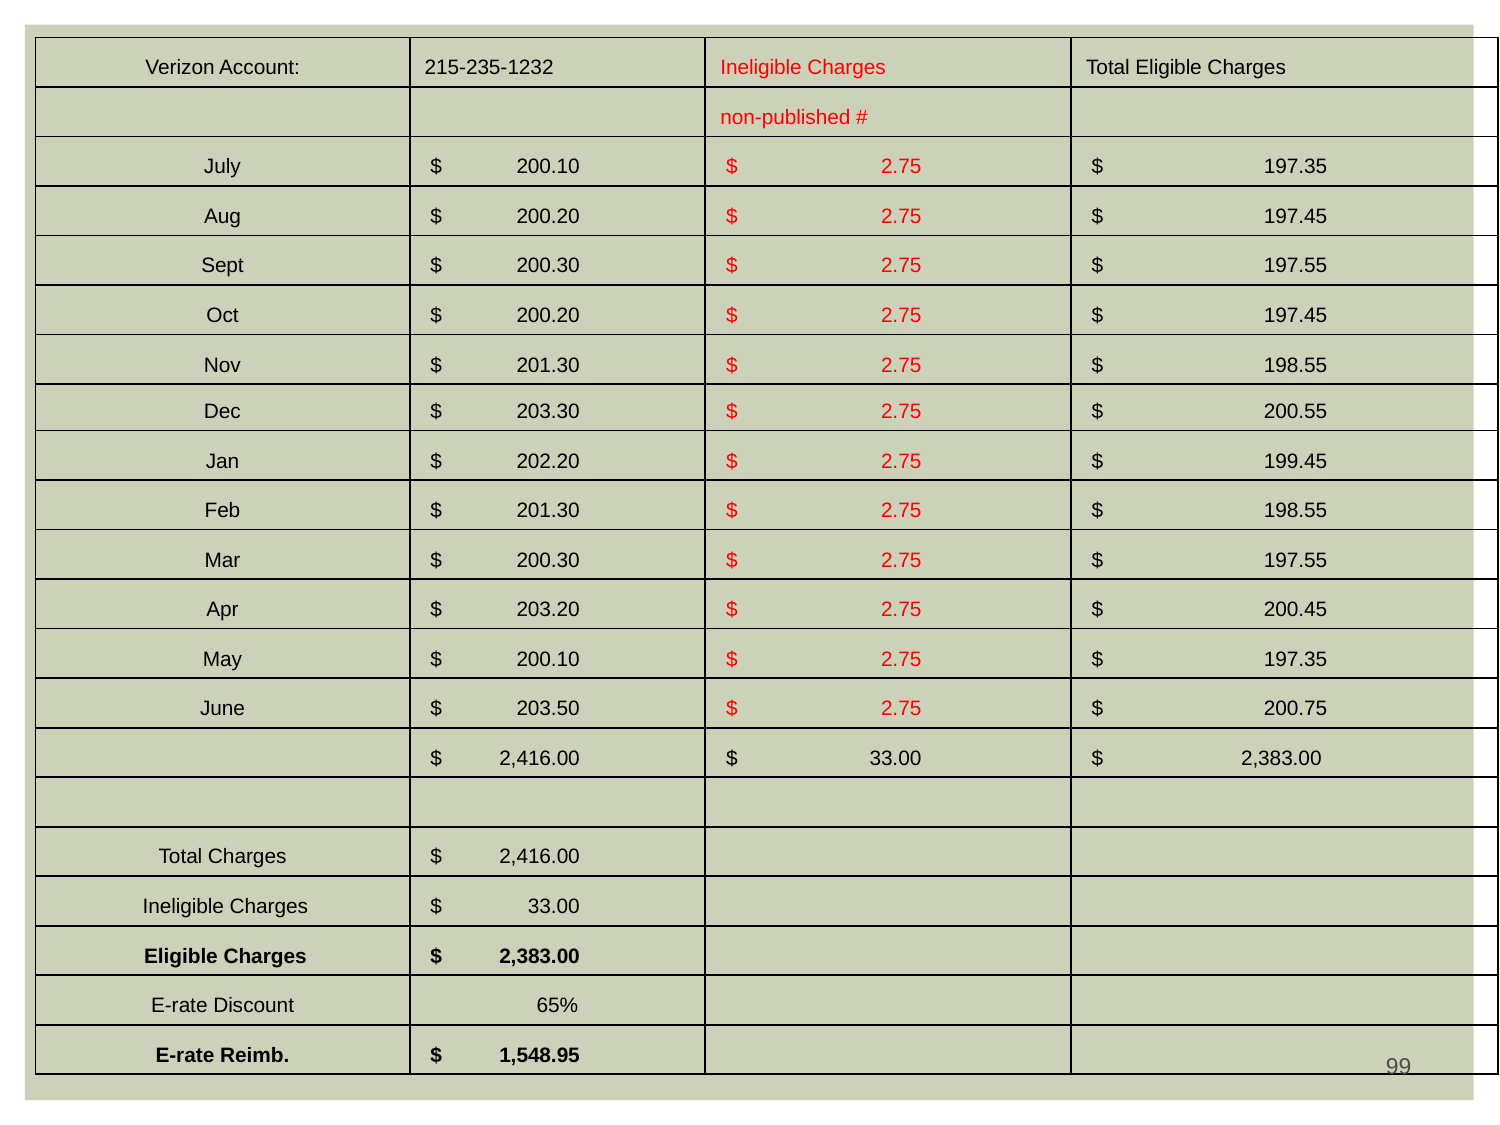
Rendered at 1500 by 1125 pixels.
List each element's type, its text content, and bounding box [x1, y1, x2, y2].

table_cell E-rate Reimb. [36, 1026, 409, 1073]
table_cell $ 203.50 [411, 679, 704, 727]
table_cell $ 2,416.00 [411, 828, 704, 875]
table_cell June [36, 679, 409, 727]
table_cell $ 200.30 [411, 530, 704, 578]
table_cell E-rate Discount [36, 976, 409, 1024]
table_cell $ 197.35 [1072, 629, 1497, 677]
table_cell $ 200.55 [1072, 385, 1497, 430]
table_cell $ 33.00 [706, 729, 1070, 776]
table_cell $ 200.10 [411, 137, 704, 185]
table_cell $ 197.55 [1072, 530, 1497, 578]
table_cell $ 2.75 [706, 187, 1070, 235]
table_header Verizon Account: [36, 38, 409, 86]
table_cell [36, 88, 409, 136]
table_cell [706, 976, 1070, 1024]
table_cell [706, 1026, 1070, 1073]
table_cell Dec [36, 385, 409, 430]
table_header Total Eligible Charges [1072, 38, 1497, 86]
table_cell [1072, 1026, 1497, 1073]
table_cell $ 198.55 [1072, 481, 1497, 529]
table_cell $ 2.75 [706, 286, 1070, 334]
table_cell [1072, 88, 1497, 136]
slide_number 99 [1349, 1041, 1448, 1089]
table_cell Nov [36, 335, 409, 383]
table_cell Jan [36, 431, 409, 479]
table_cell $ 199.45 [1072, 431, 1497, 479]
table_cell [411, 778, 704, 826]
table_cell $ 201.30 [411, 481, 704, 529]
table_cell $ 197.45 [1072, 286, 1497, 334]
table_cell $ 200.30 [411, 236, 704, 284]
table_cell Ineligible Charges [36, 877, 409, 925]
table_cell [1072, 976, 1497, 1024]
table_cell $ 197.35 [1072, 137, 1497, 185]
table_cell Feb [36, 481, 409, 529]
table_cell Total Charges [36, 828, 409, 875]
table_cell $ 2.75 [706, 236, 1070, 284]
table_cell $ 203.30 [411, 385, 704, 430]
table_cell [1072, 778, 1497, 826]
table_cell $ 2,383.00 [411, 927, 704, 974]
table_cell [411, 88, 704, 136]
table_cell $ 2.75 [706, 629, 1070, 677]
table_cell $ 200.10 [411, 629, 704, 677]
table_cell Aug [36, 187, 409, 235]
table_cell $ 1,548.95 [411, 1026, 704, 1073]
table_cell $ 198.55 [1072, 335, 1497, 383]
table_cell $ 2.75 [706, 431, 1070, 479]
table_cell $ 200.20 [411, 286, 704, 334]
table_cell $ 2.75 [706, 580, 1070, 628]
table_cell $ 2.75 [706, 481, 1070, 529]
table_cell $ 2,383.00 [1072, 729, 1497, 776]
table_cell $ 197.55 [1072, 236, 1497, 284]
table_cell [706, 828, 1070, 875]
table_cell [1072, 828, 1497, 875]
table_cell $ 2.75 [706, 530, 1070, 578]
table_cell [706, 778, 1070, 826]
table_cell May [36, 629, 409, 677]
table_cell Sept [36, 236, 409, 284]
table_cell Oct [36, 286, 409, 334]
table_cell July [36, 137, 409, 185]
table_cell $ 2.75 [706, 679, 1070, 727]
table_header Ineligible Charges [706, 38, 1070, 86]
table_cell [36, 729, 409, 776]
table_cell [706, 877, 1070, 925]
table_cell $ 33.00 [411, 877, 704, 925]
table_cell $ 200.20 [411, 187, 704, 235]
table_cell $ 203.20 [411, 580, 704, 628]
table_header 215-235-1232 [411, 38, 704, 86]
table_cell [36, 778, 409, 826]
table_cell $ 200.75 [1072, 679, 1497, 727]
table_cell Apr [36, 580, 409, 628]
table_cell Mar [36, 530, 409, 578]
table_cell $ 2.75 [706, 137, 1070, 185]
table_cell $ 201.30 [411, 335, 704, 383]
table_cell $ 2.75 [706, 335, 1070, 383]
table_cell Eligible Charges [36, 927, 409, 974]
table_cell $ 2.75 [706, 385, 1070, 430]
table_cell non-published # [706, 88, 1070, 136]
table_cell [1072, 927, 1497, 974]
table_cell $ 200.45 [1072, 580, 1497, 628]
table_cell 65% [411, 976, 704, 1024]
table_cell [706, 927, 1070, 974]
table_cell $ 197.45 [1072, 187, 1497, 235]
table_cell $ 202.20 [411, 431, 704, 479]
table_cell $ 2,416.00 [411, 729, 704, 776]
table_cell [1072, 877, 1497, 925]
